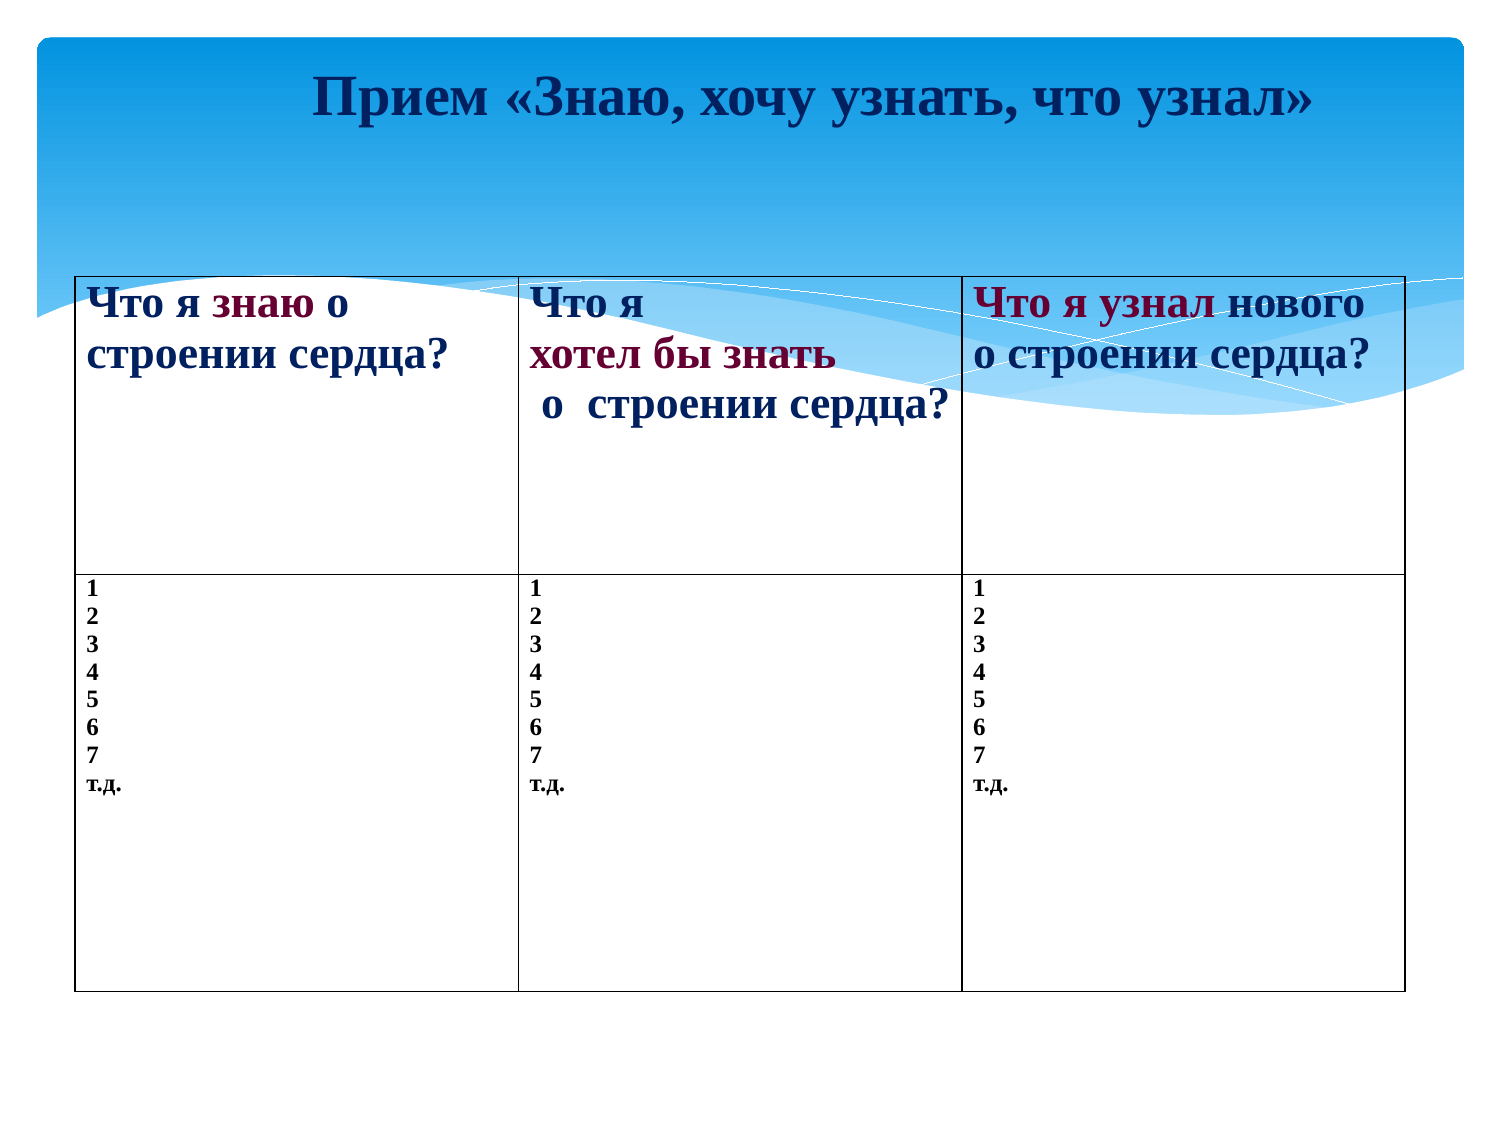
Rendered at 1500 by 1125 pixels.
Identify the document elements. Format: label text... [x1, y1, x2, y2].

table_cell 1 2 3 4 5 6 7 т.д. [963, 575, 1404, 991]
table_cell 1 2 3 4 5 6 7 т.д. [76, 575, 518, 991]
table_header Что я знаю о строении сердца? [76, 277, 518, 574]
table_header Что я узнал нового о строении сердца? [963, 277, 1404, 574]
title Прием «Знаю, хочу узнать, что узнал» [76, 75, 1480, 140]
table_cell 1 2 3 4 5 6 7 т.д. [519, 575, 961, 991]
table_header Что я хотел бы знать о строении сердца? [519, 277, 961, 574]
text_box [0, 0, 1500, 75]
